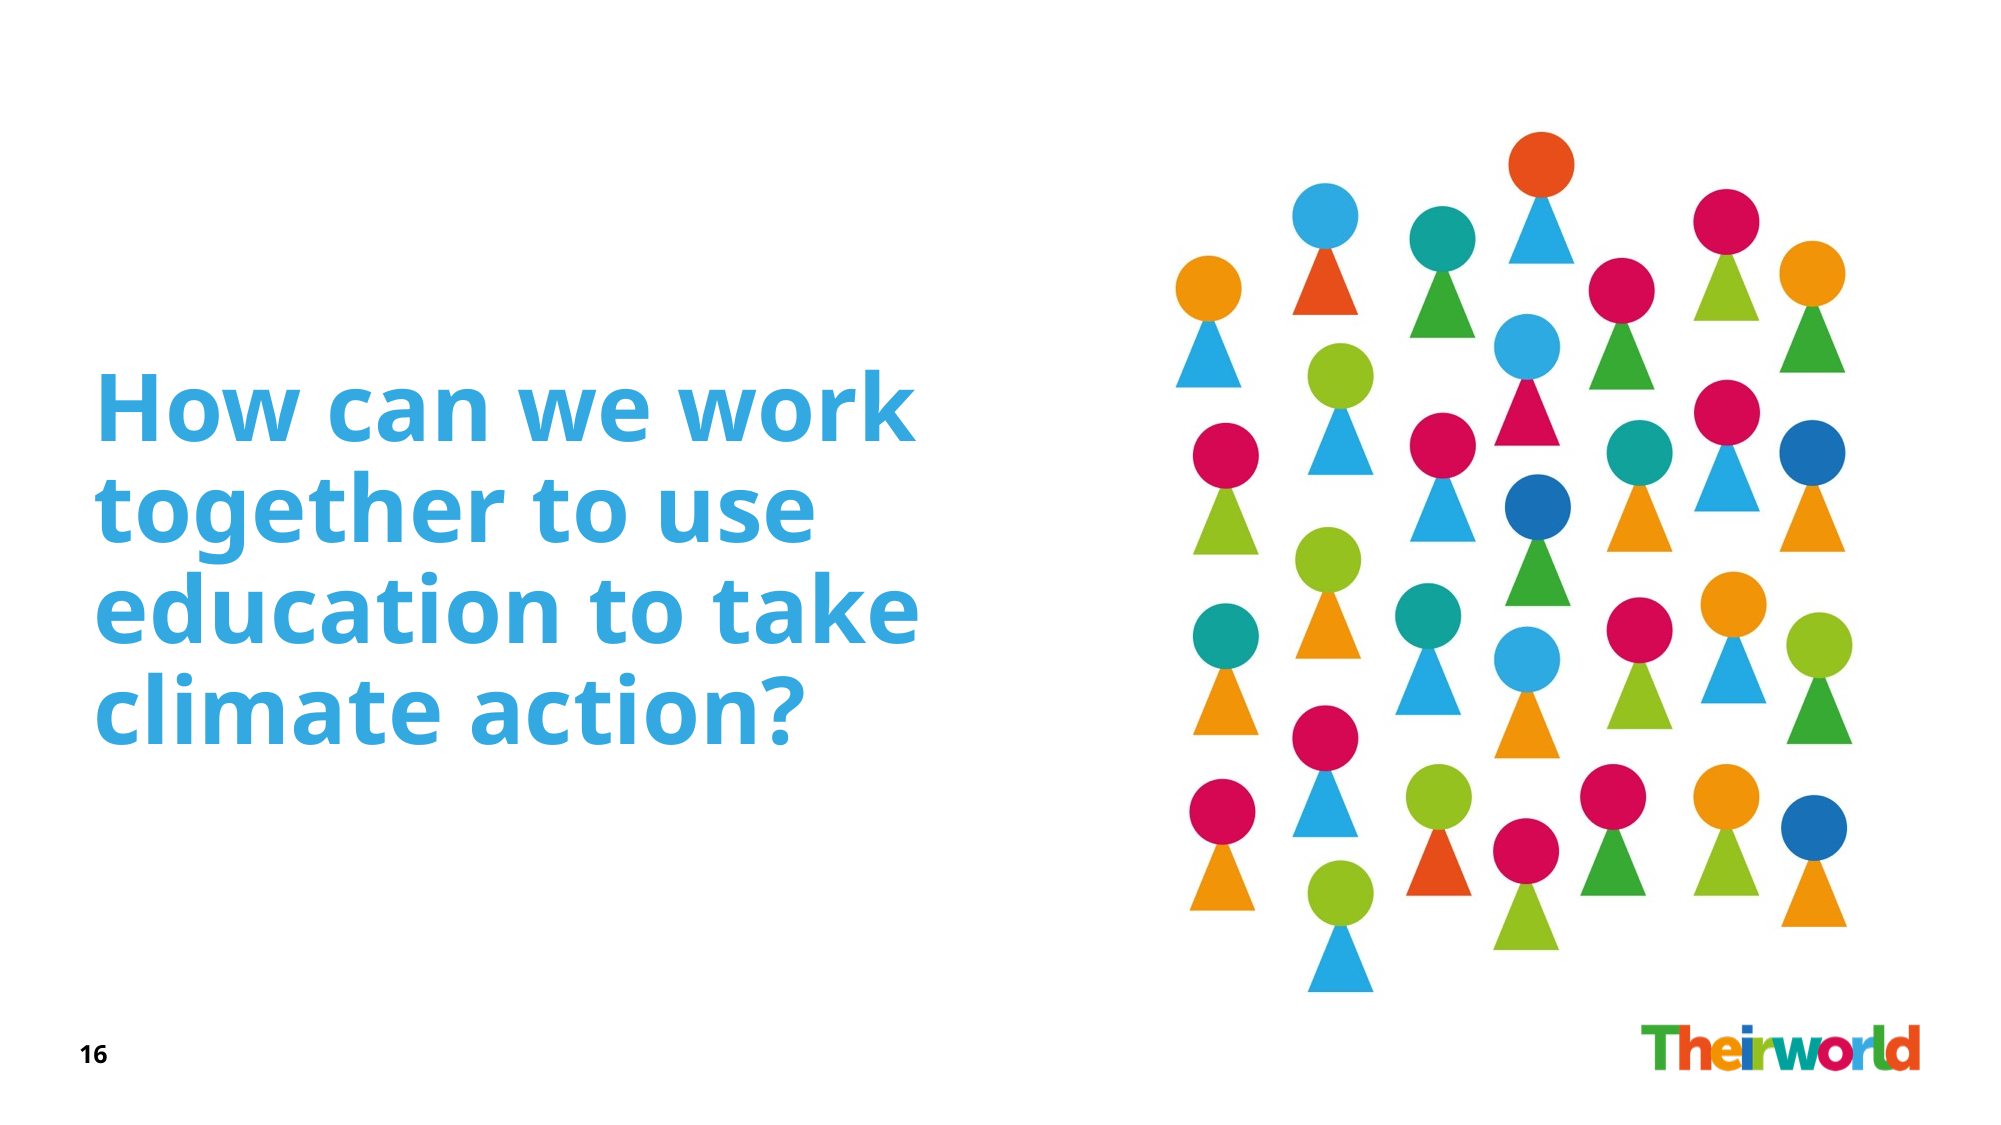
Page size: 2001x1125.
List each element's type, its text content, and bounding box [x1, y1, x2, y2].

title How can we work together to use education to take climate action? [78, 256, 1056, 869]
picture [1159, 119, 1868, 1006]
picture [1633, 1014, 1928, 1082]
slide_number 16 [79, 1023, 190, 1073]
